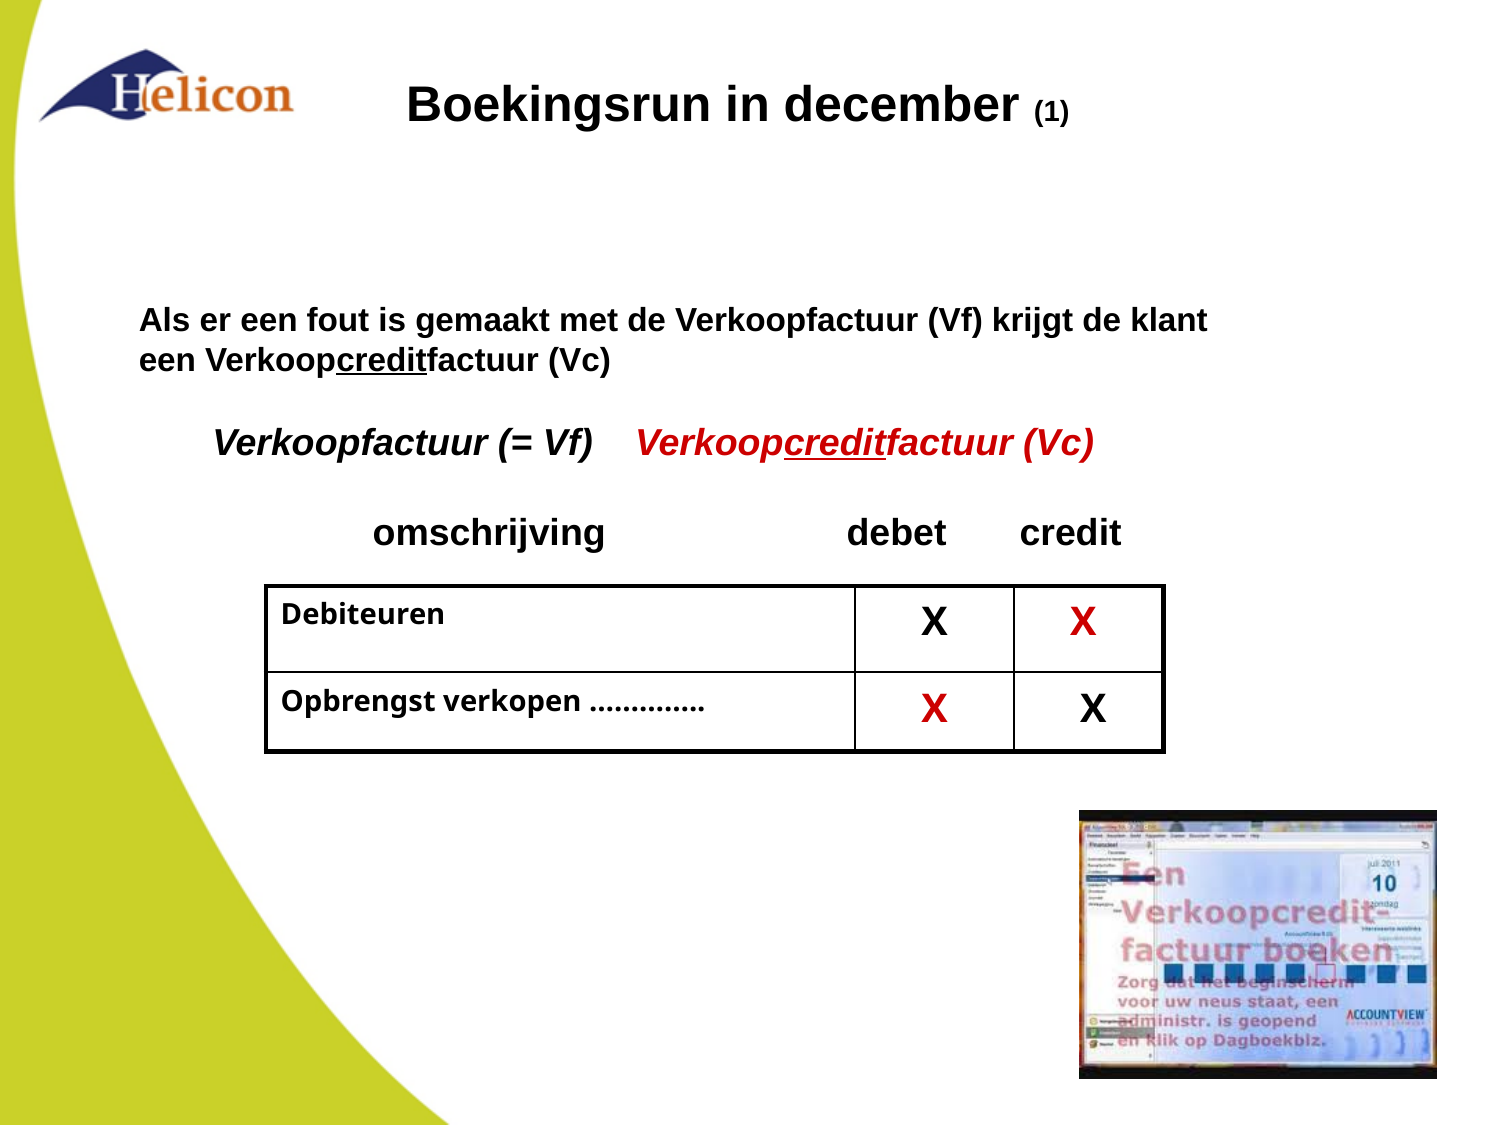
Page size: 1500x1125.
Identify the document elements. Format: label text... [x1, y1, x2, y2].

table_header X [856, 588, 1013, 671]
title Boekingsrun in december (1) [100, 78, 1376, 185]
table_cell X [856, 673, 1013, 749]
table_header Debiteuren [268, 588, 854, 671]
table_cell Opbrengst verkopen ………….. [268, 673, 854, 749]
table_header X [1015, 588, 1161, 671]
picture [0, 0, 1500, 1125]
text_box Als er een fout is gemaakt met de Verkoopfactuur (Vf) krijgt de klant een Verkoopcreditfactuur (Vc) Verkoopfactuur (= Vf) Verkoopcreditfactuur (Vc) omschrijving debet credit [123, 290, 1235, 561]
table_cell X [1015, 673, 1161, 749]
